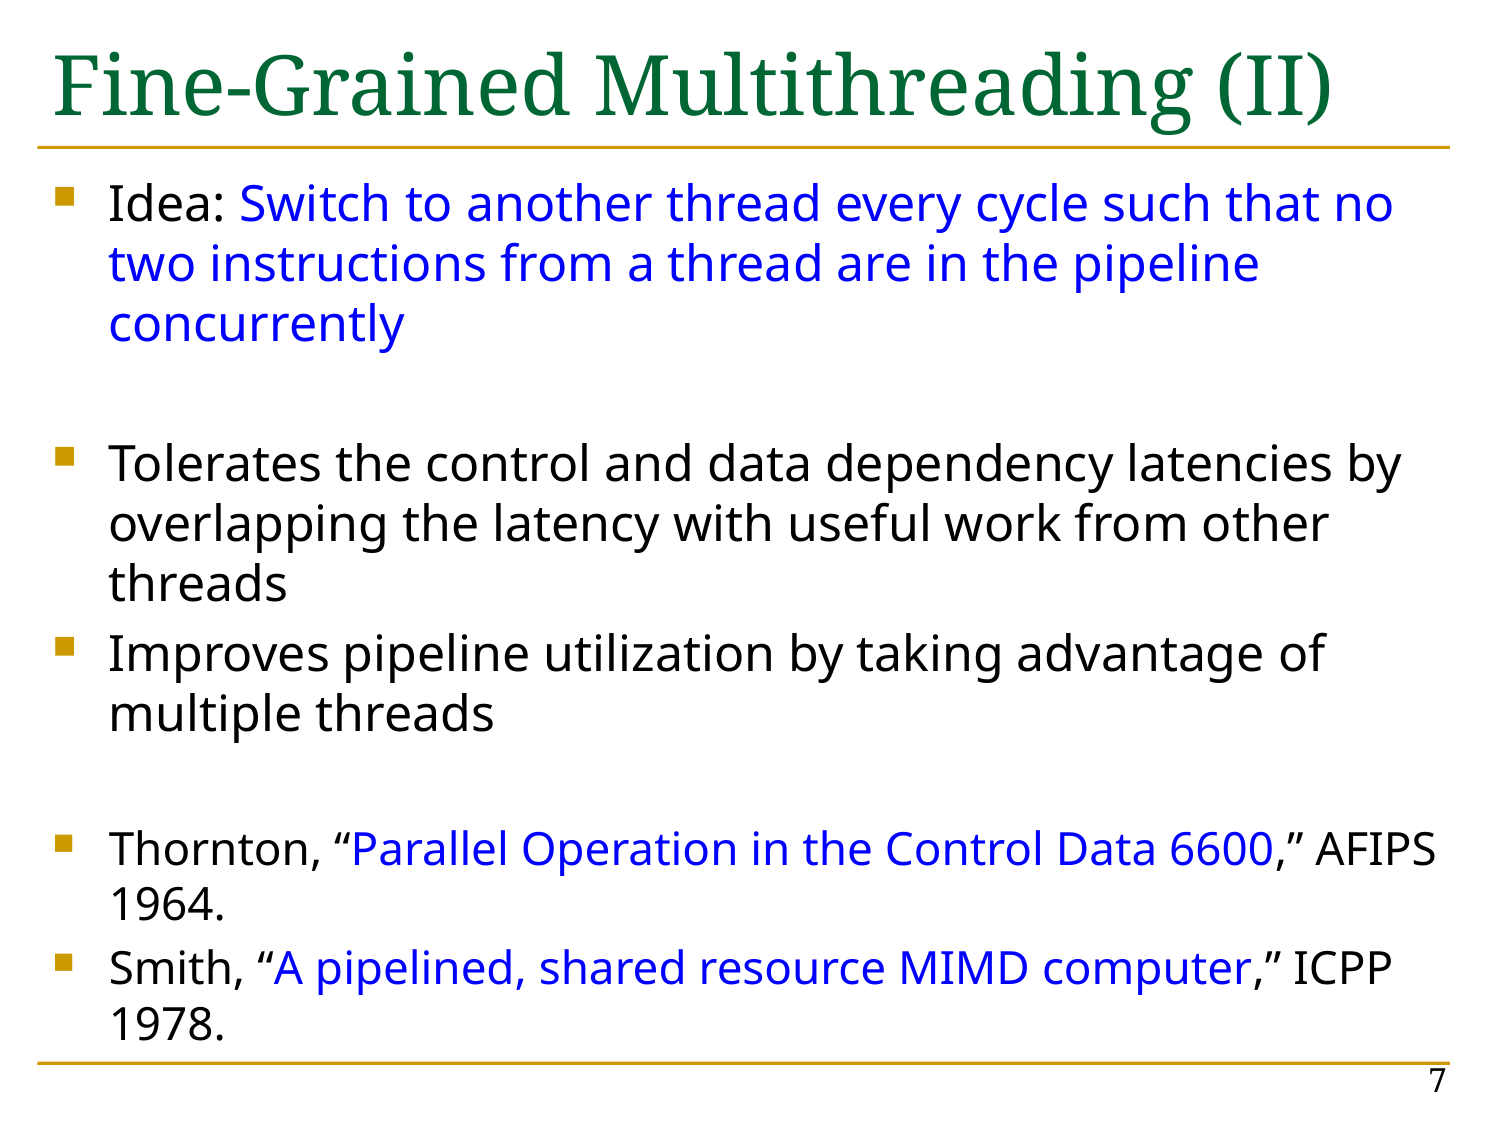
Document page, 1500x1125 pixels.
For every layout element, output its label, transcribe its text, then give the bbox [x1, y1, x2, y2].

slide_number 7 [1111, 1036, 1462, 1112]
list Idea: Switch to another thread every cycle such that no two instructions from a thread are in the pipeline concurrently Tolerates the control and data dependency latencies by overlapping the latency with useful work from other threads Improves pipeline utilization by taking advantage of multiple threads Thornton, “Parallel Operation in the Control Data 6600,” AFIPS 1964. Smith, “A pipelined, shared resource MIMD computer,” ICPP 1978. [37, 163, 1488, 1016]
title Fine-Grained Multithreading (II) [37, 24, 1450, 163]
